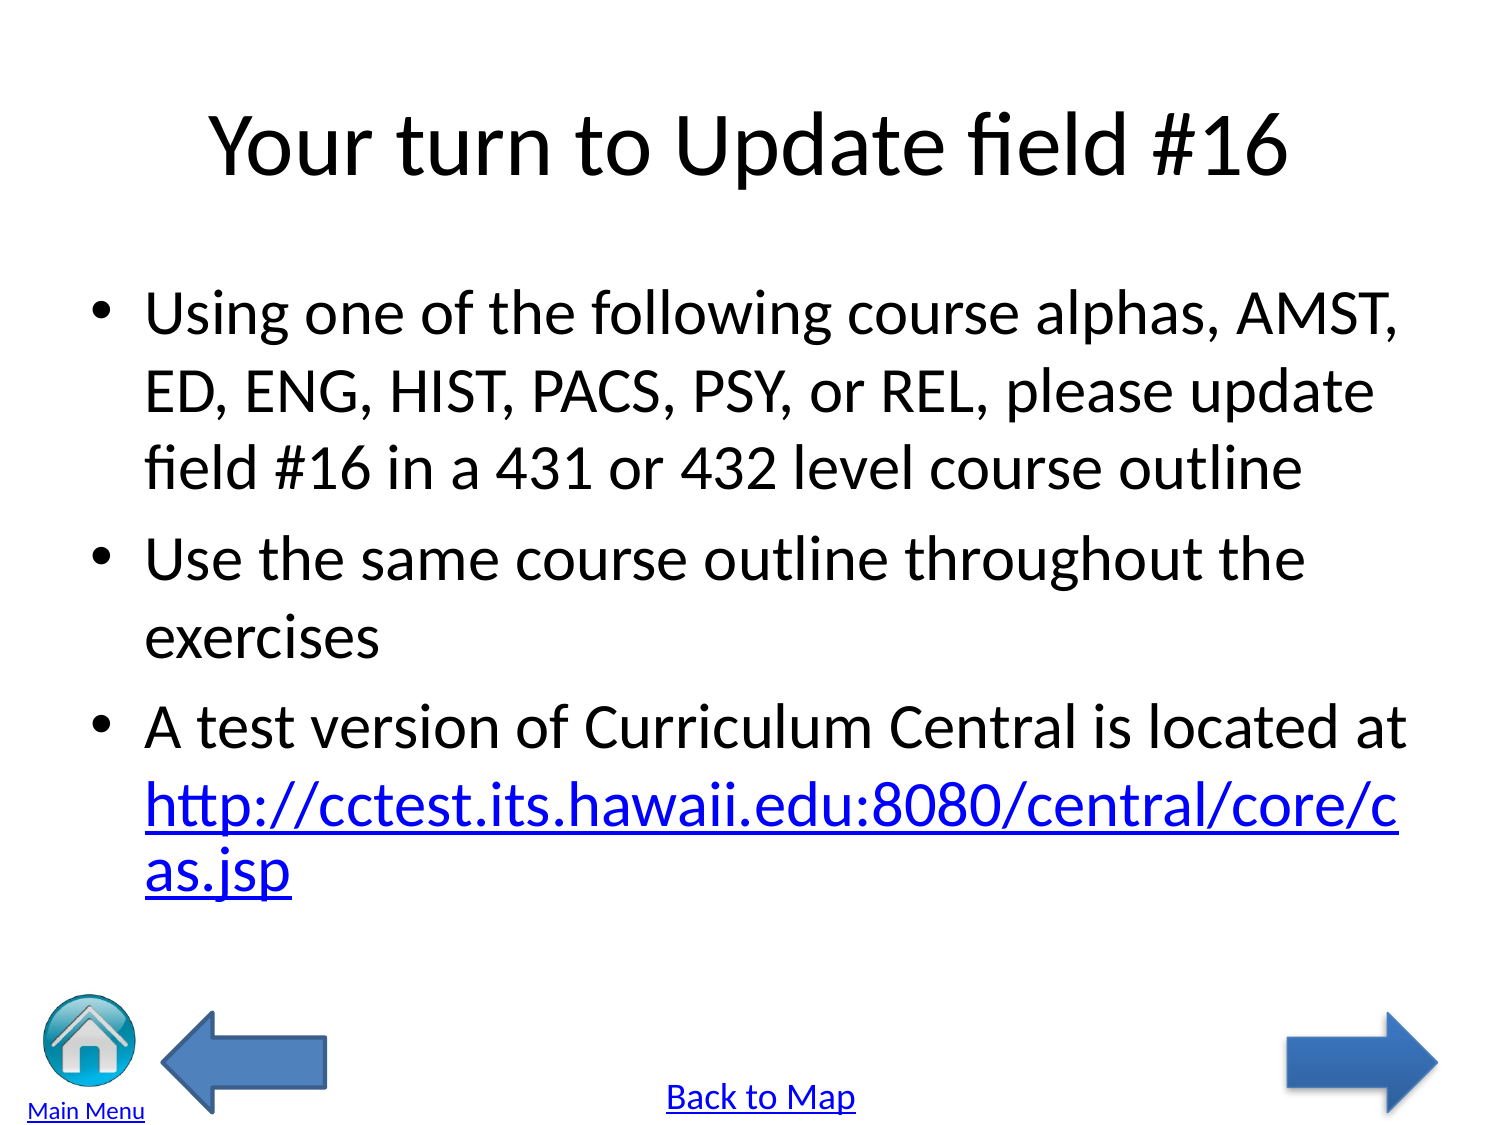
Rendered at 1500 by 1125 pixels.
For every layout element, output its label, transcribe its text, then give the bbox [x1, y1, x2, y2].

title Your turn to Update field #16 [75, 45, 1425, 233]
list Using one of the following course alphas, AMST, ED, ENG, HIST, PACS, PSY, or REL, please update field #16 in a 431 or 432 level course outline Use the same course outline throughout the exercises A test version of Curriculum Central is located athttp://cctest.its.hawaii.edu:8080/central/core/cas.jsp [75, 262, 1425, 1005]
picture [37, 987, 141, 1091]
text_box Back to Map [651, 1064, 871, 1125]
